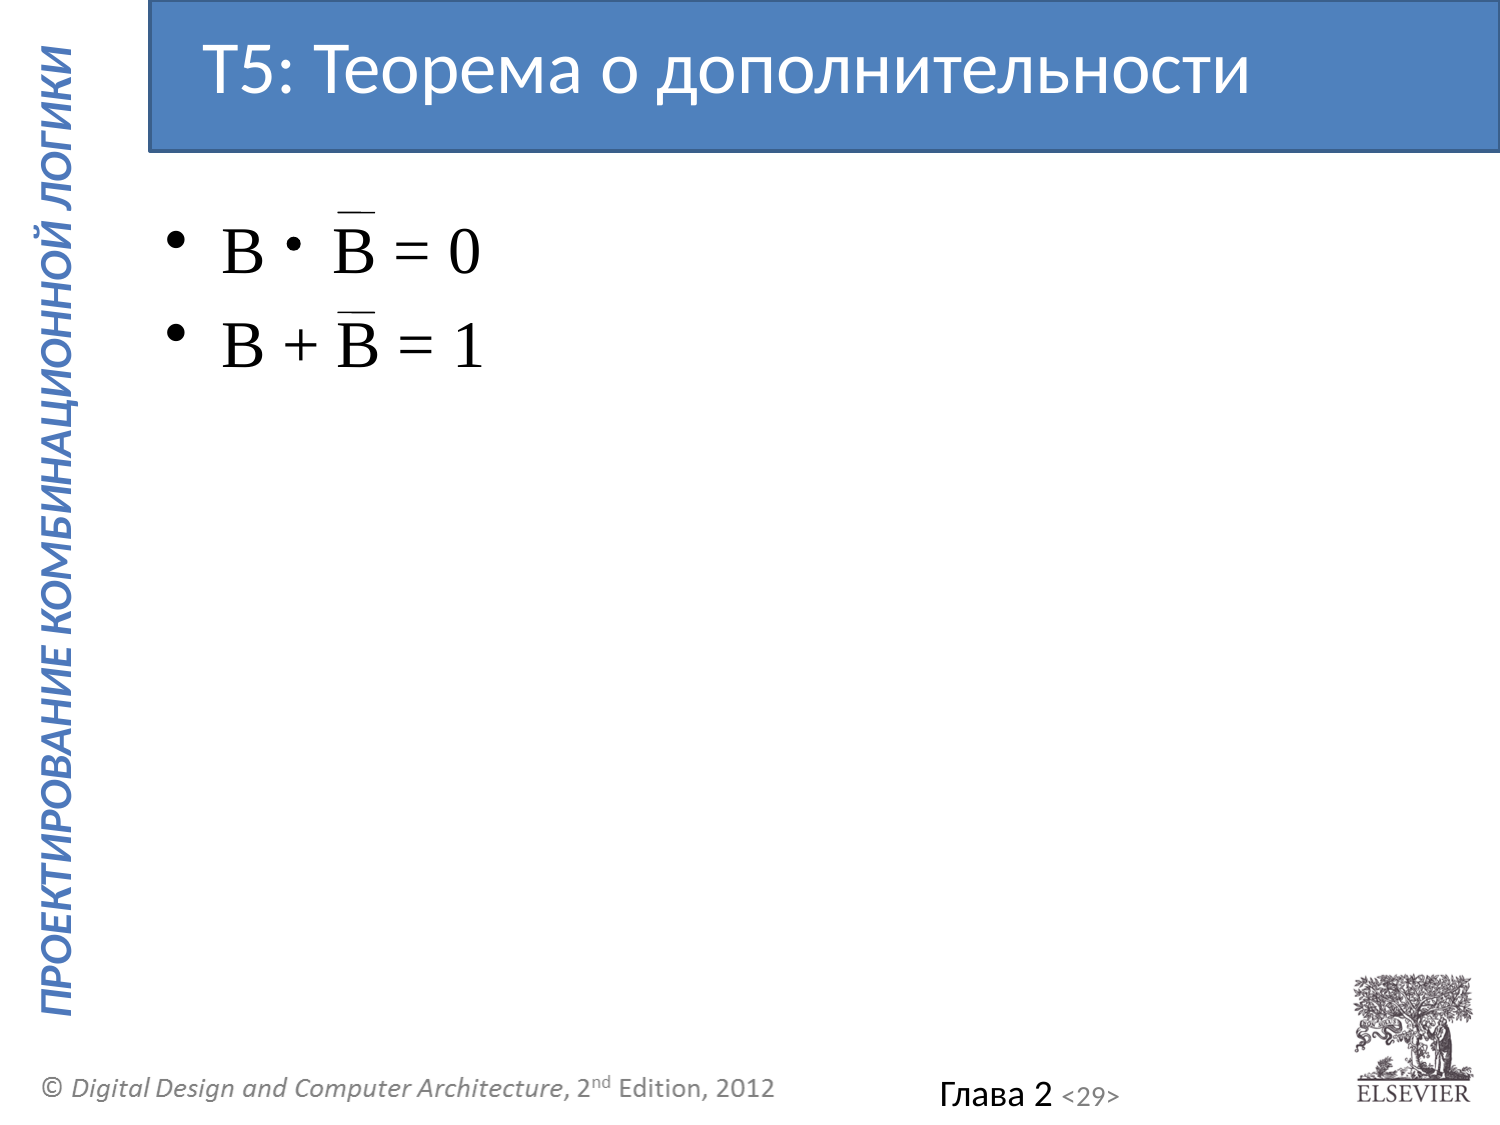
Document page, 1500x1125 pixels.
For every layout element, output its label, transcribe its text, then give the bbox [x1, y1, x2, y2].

text_box B B = 0 B + B = 1 [150, 199, 1450, 1013]
picture [0, 0, 1500, 1125]
text_box [287, 237, 300, 250]
text_box T5: Теорема о дополнительности [187, 11, 1488, 116]
